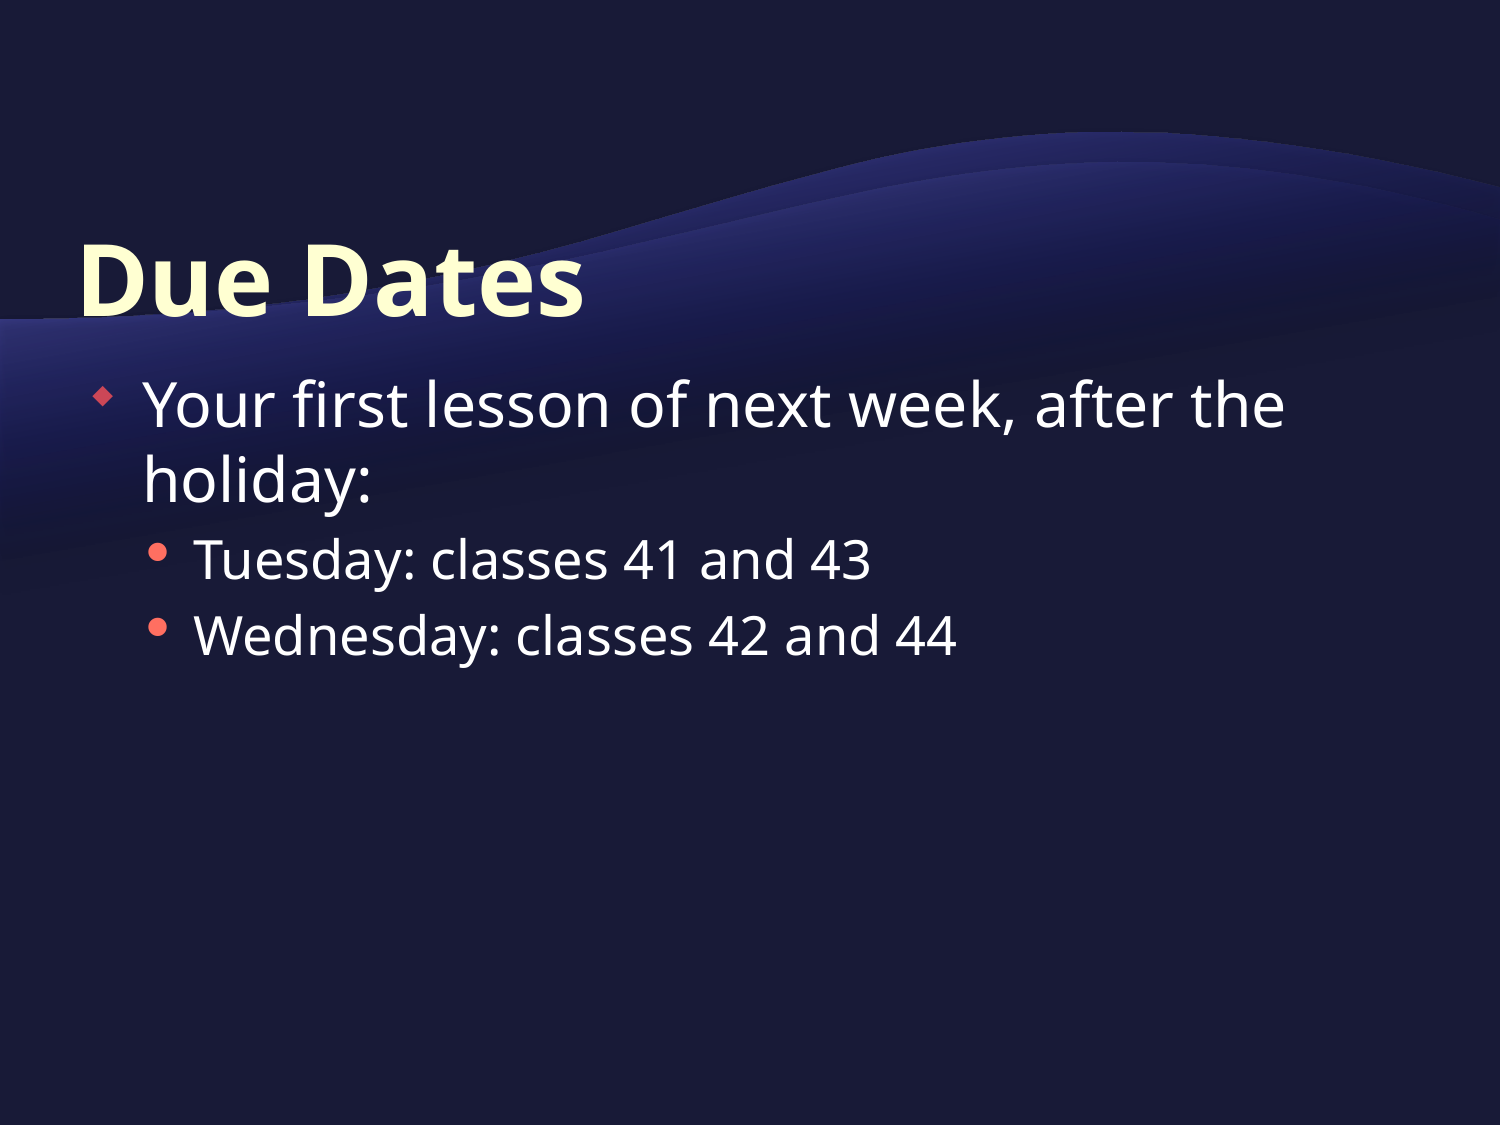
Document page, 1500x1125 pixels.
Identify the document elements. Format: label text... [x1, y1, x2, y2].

title Due Dates [75, 87, 1425, 338]
list Your first lesson of next week, after the holiday: Tuesday: classes 41 and 43 Wednesday: classes 42 and 44 [75, 357, 1425, 1033]
